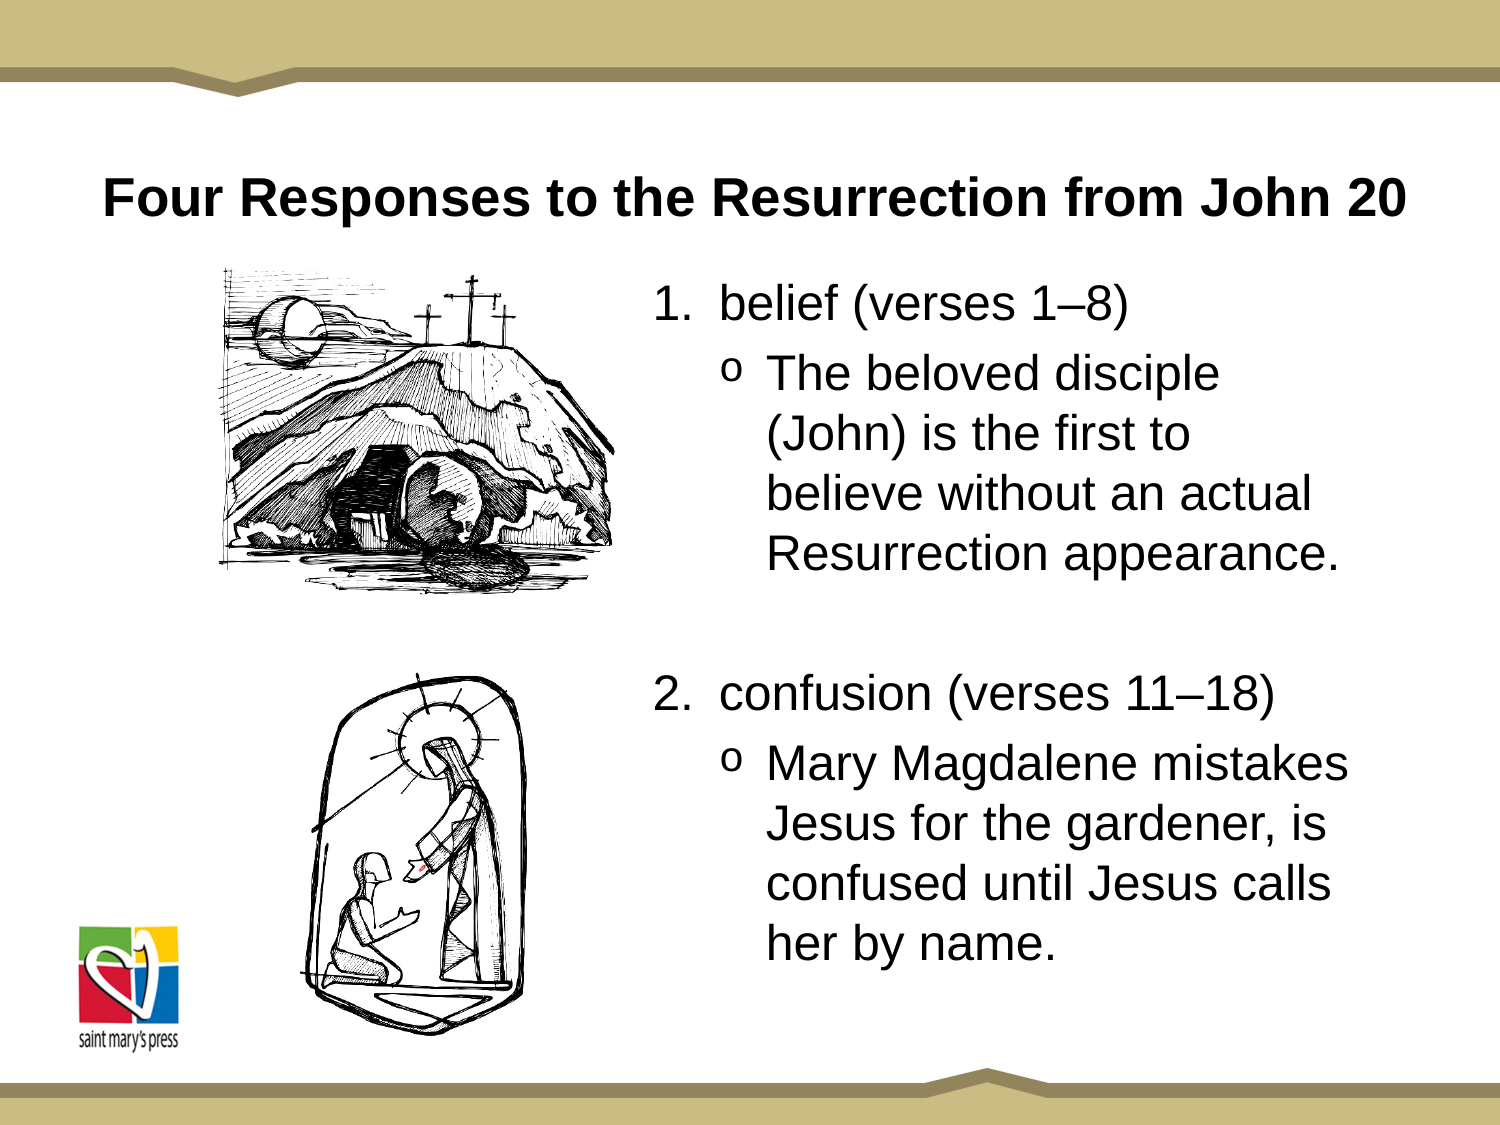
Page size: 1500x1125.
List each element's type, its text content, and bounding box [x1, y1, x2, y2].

picture [0, 0, 1500, 1125]
list belief (verses 1–8) The beloved disciple (John) is the first to believe without an actual Resurrection appearance. confusion (verses 11–18) Mary Magdalene mistakes Jesus for the gardener, is confused until Jesus calls her by name. [637, 262, 1375, 1038]
title Four Responses to the Resurrection from John 20 [87, 150, 1438, 238]
